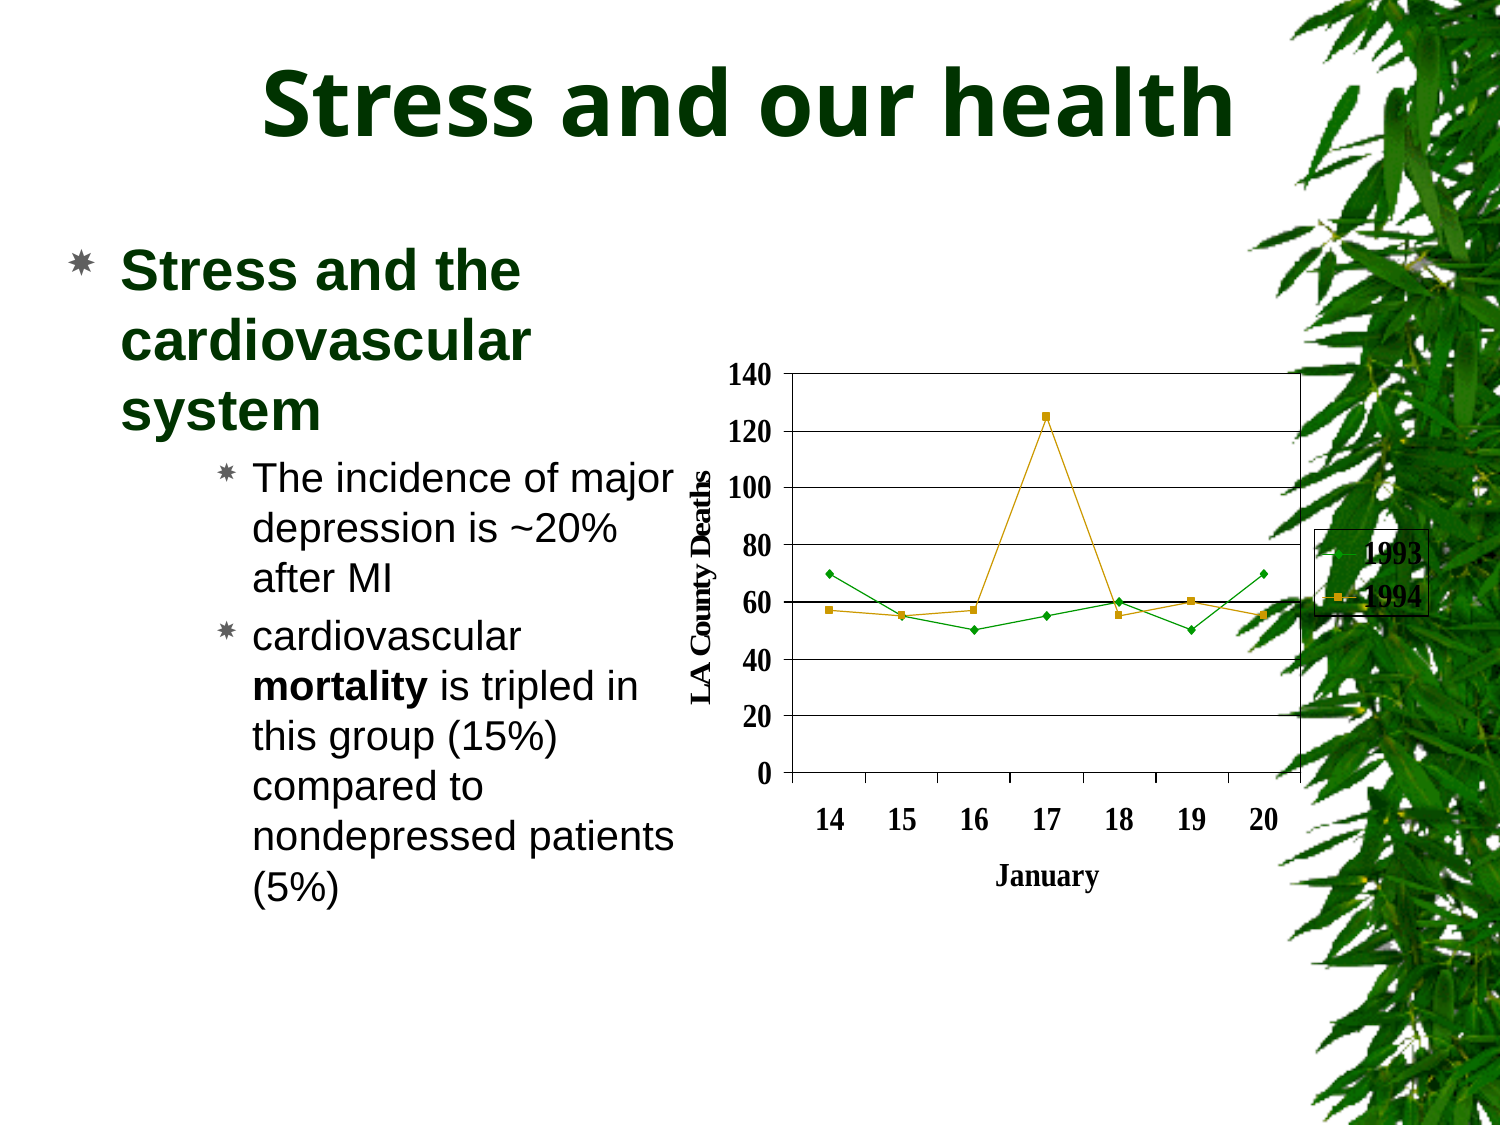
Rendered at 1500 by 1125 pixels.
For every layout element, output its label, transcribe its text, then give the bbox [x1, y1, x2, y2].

picture [1206, 0, 1500, 1125]
title Stress and our health [49, 37, 1450, 163]
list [655, 325, 1441, 925]
list Stress and the cardiovascular system The incidence of major depression is ~20% after MI cardiovascular mortality is tripled in this group (15%) compared to nondepressed patients (5%) [49, 224, 713, 994]
